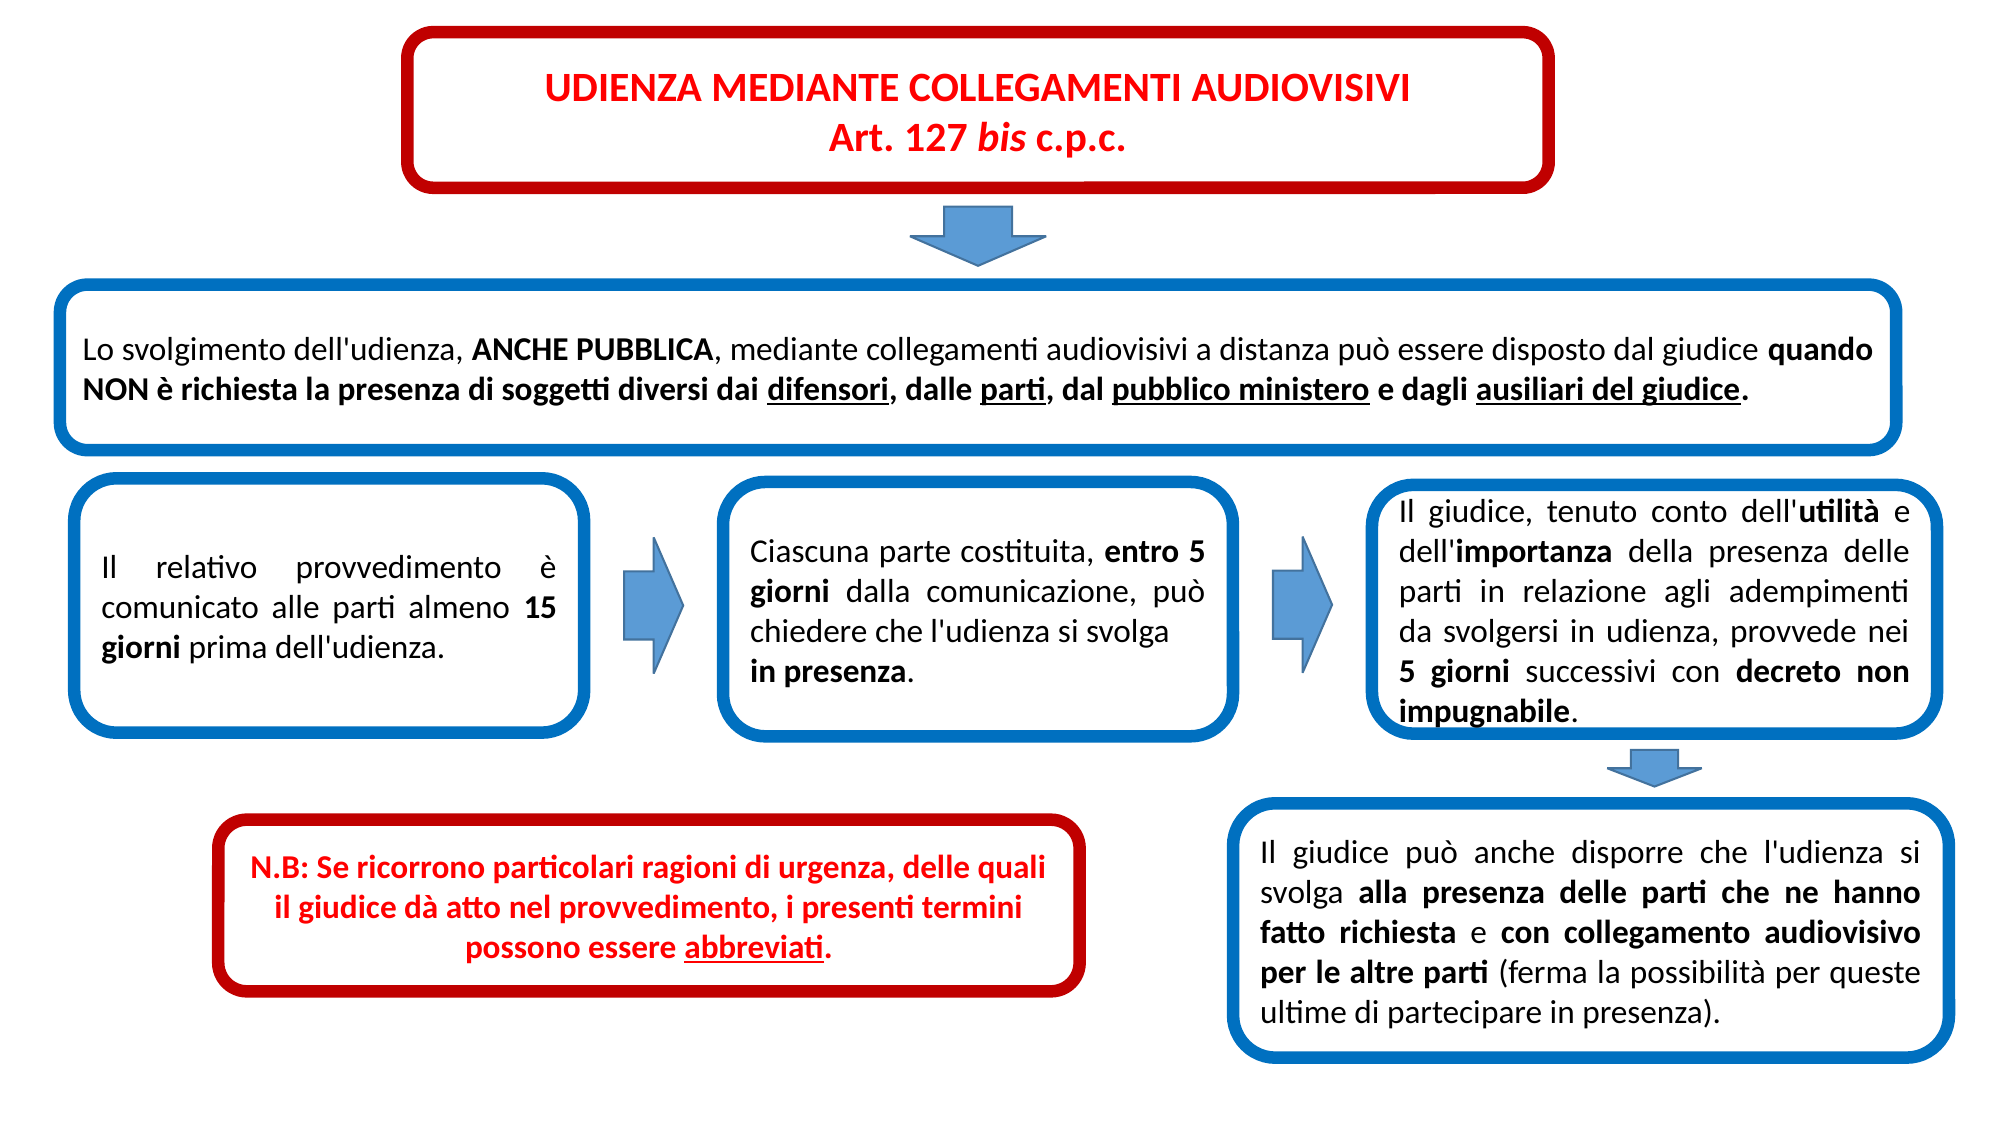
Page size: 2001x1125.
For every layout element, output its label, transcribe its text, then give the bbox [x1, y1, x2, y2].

text_box Il relativo provvedimento è comunicato alle parti almeno 15 giorni prima dell'udienza. [73, 477, 586, 734]
text_box Il giudice può anche disporre che l'udienza si svolga alla presenza delle parti che ne hanno fatto richiesta e con collegamento audiovisivo per le altre parti (ferma la possibilità per queste ultime di partecipare in presenza). [1232, 802, 1951, 1059]
text_box N.B: Se ricorrono particolari ragioni di urgenza, delle quali il giudice dà atto nel provvedimento, i presenti termini possono essere abbreviati. [217, 818, 1081, 993]
text_box UDIENZA MEDIANTE COLLEGAMENTI AUDIOVISIVI Art. 127 bis c.p.c. [406, 31, 1550, 189]
text_box [623, 536, 685, 674]
text_box [1606, 748, 1703, 788]
text_box Ciascuna parte costituita, entro 5 giorni dalla comunicazione, può chiedere che l'udienza si svolga in presenza. [721, 480, 1235, 738]
text_box Il giudice, tenuto conto dell'utilità e dell'importanza della presenza delle parti in relazione agli adempimenti da svolgersi in udienza, provvede nei 5 giorni successivi con decreto non impugnabile. [1370, 483, 1939, 735]
text_box Lo svolgimento dell'udienza, ANCHE PUBBLICA, mediante collegamenti audiovisivi a distanza può essere disposto dal giudice quando NON è richiesta la presenza di soggetti diversi dai difensori, dalle parti, dal pubblico ministero e dagli ausiliari del giudice. [58, 283, 1898, 452]
text_box [1271, 536, 1334, 674]
text_box [909, 205, 1047, 267]
